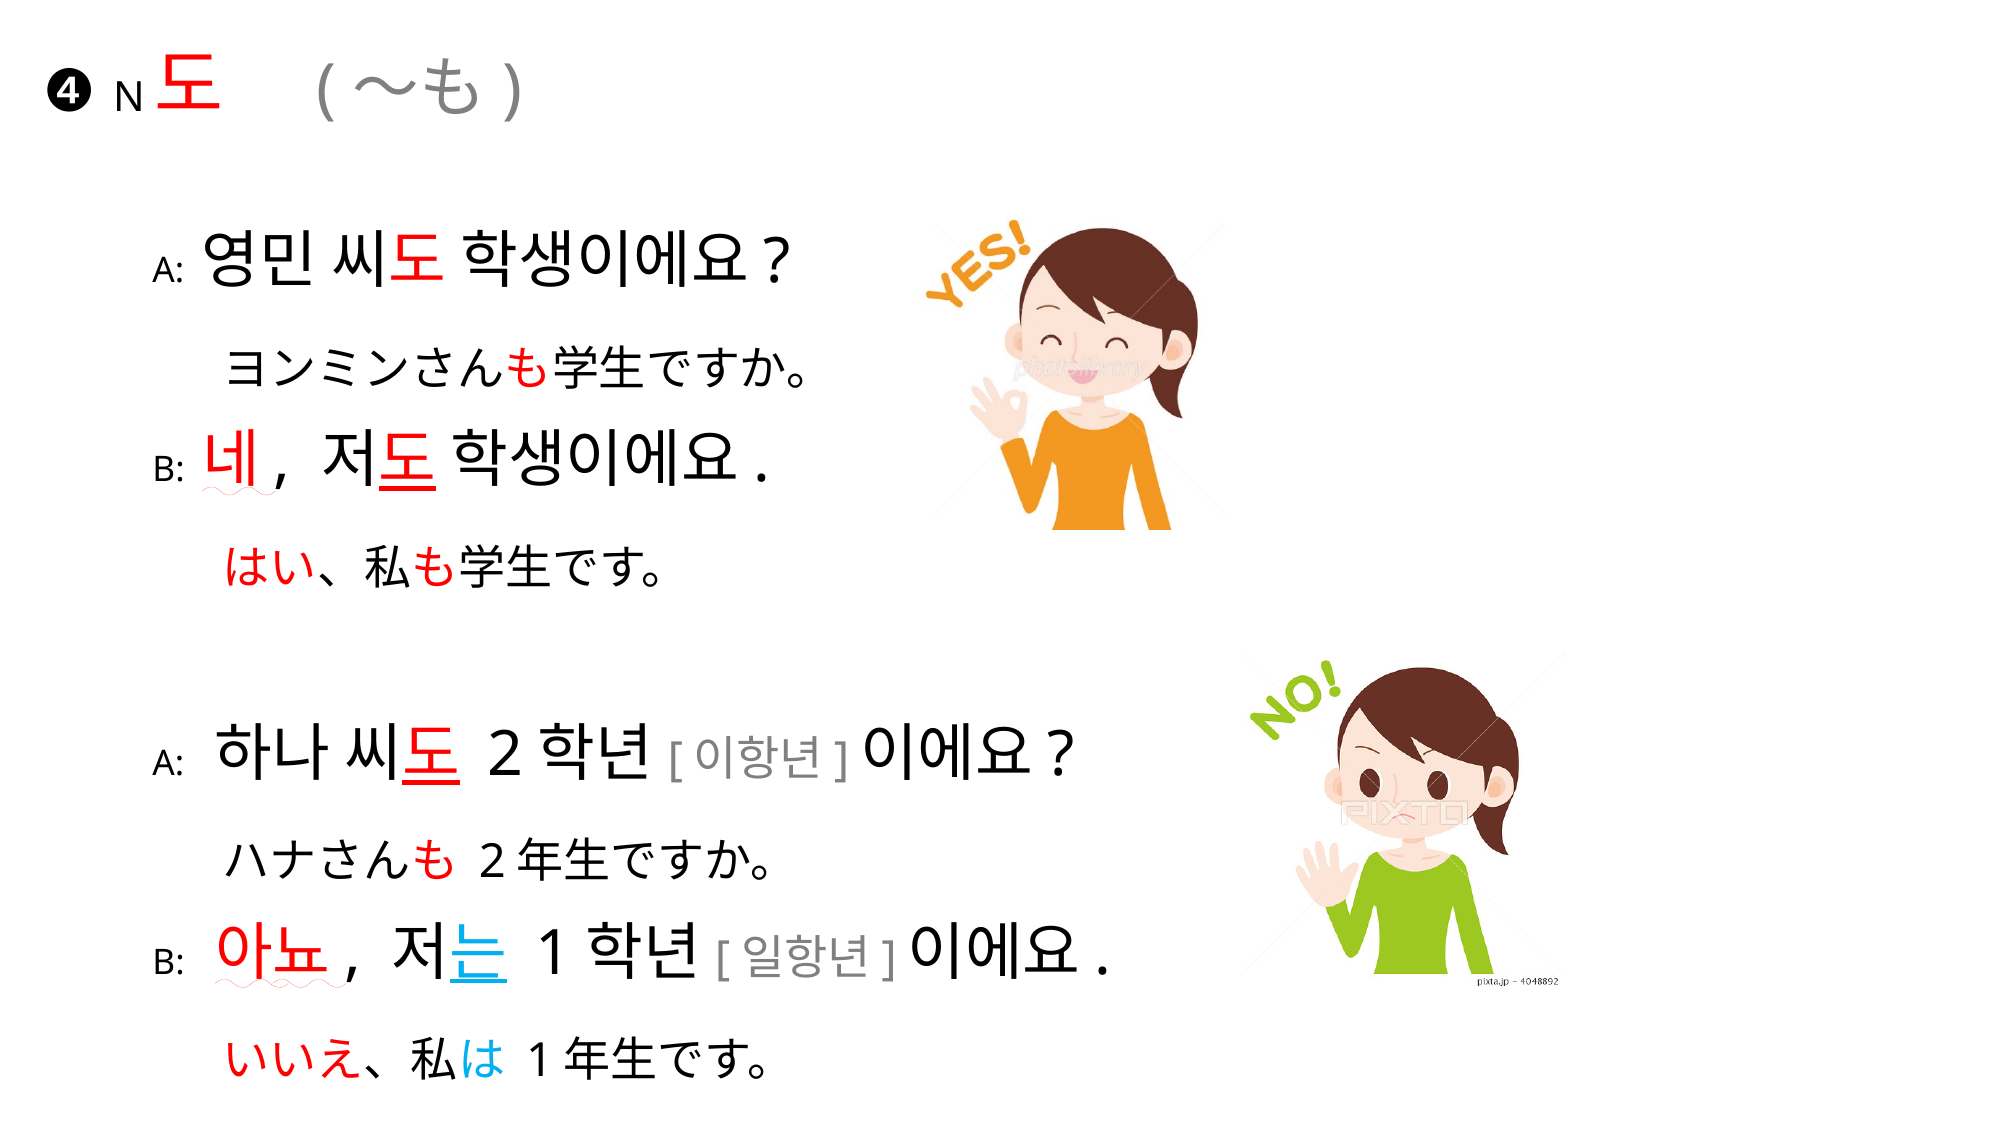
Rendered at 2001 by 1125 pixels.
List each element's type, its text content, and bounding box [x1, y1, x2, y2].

list A: 영민 씨도 학생이에요? ヨンミンさんも学生ですか。 B: 네, 저도 학생이에요. はい、私も学生です。 A: 하나 씨도 2학년[이항년]이에요? ハナさんも 2年生ですか。 B: 아뇨, 저는 1학년[일항년]이에요. いいえ、私は 1年生です。 [137, 136, 1863, 1108]
picture [1240, 649, 1566, 987]
picture [918, 207, 1241, 530]
title ❹ N도 (～も) [28, 18, 1892, 156]
